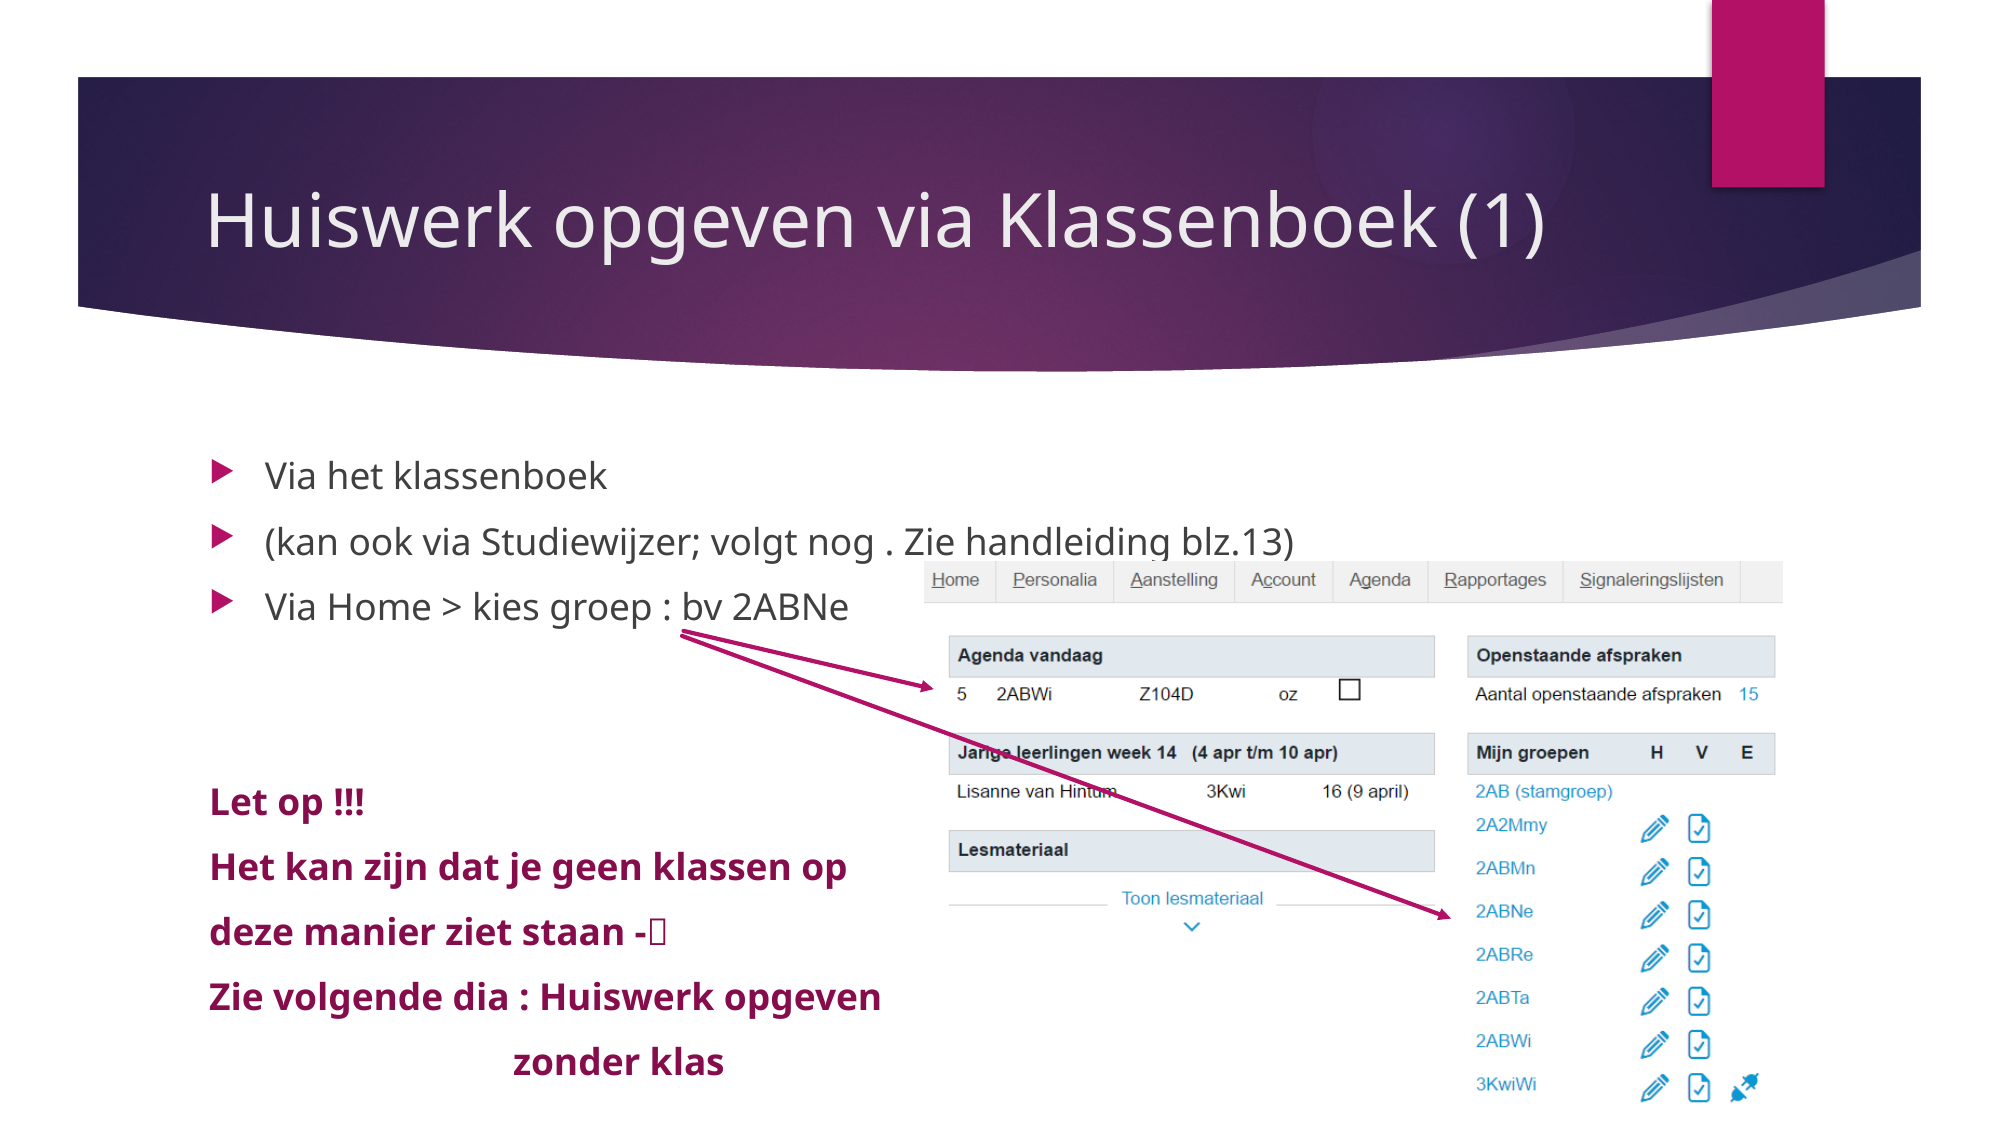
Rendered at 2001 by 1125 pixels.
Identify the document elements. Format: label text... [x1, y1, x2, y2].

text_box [683, 630, 935, 635]
title Huiswerk opgeven via Klassenboek (1) [189, 159, 1627, 276]
list Via het klassenboek (kan ook via Studiewijzer; volgt nog . Zie handleiding blz.13) Via Home > kies groep : bv 2ABNe Let op !!! Het kan zijn dat je geen klassen op deze manier ziet staan - Zie volgende dia : Huiswerk opgeven zonder klas [194, 445, 1898, 1095]
picture [924, 561, 1783, 1125]
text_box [681, 635, 1452, 919]
